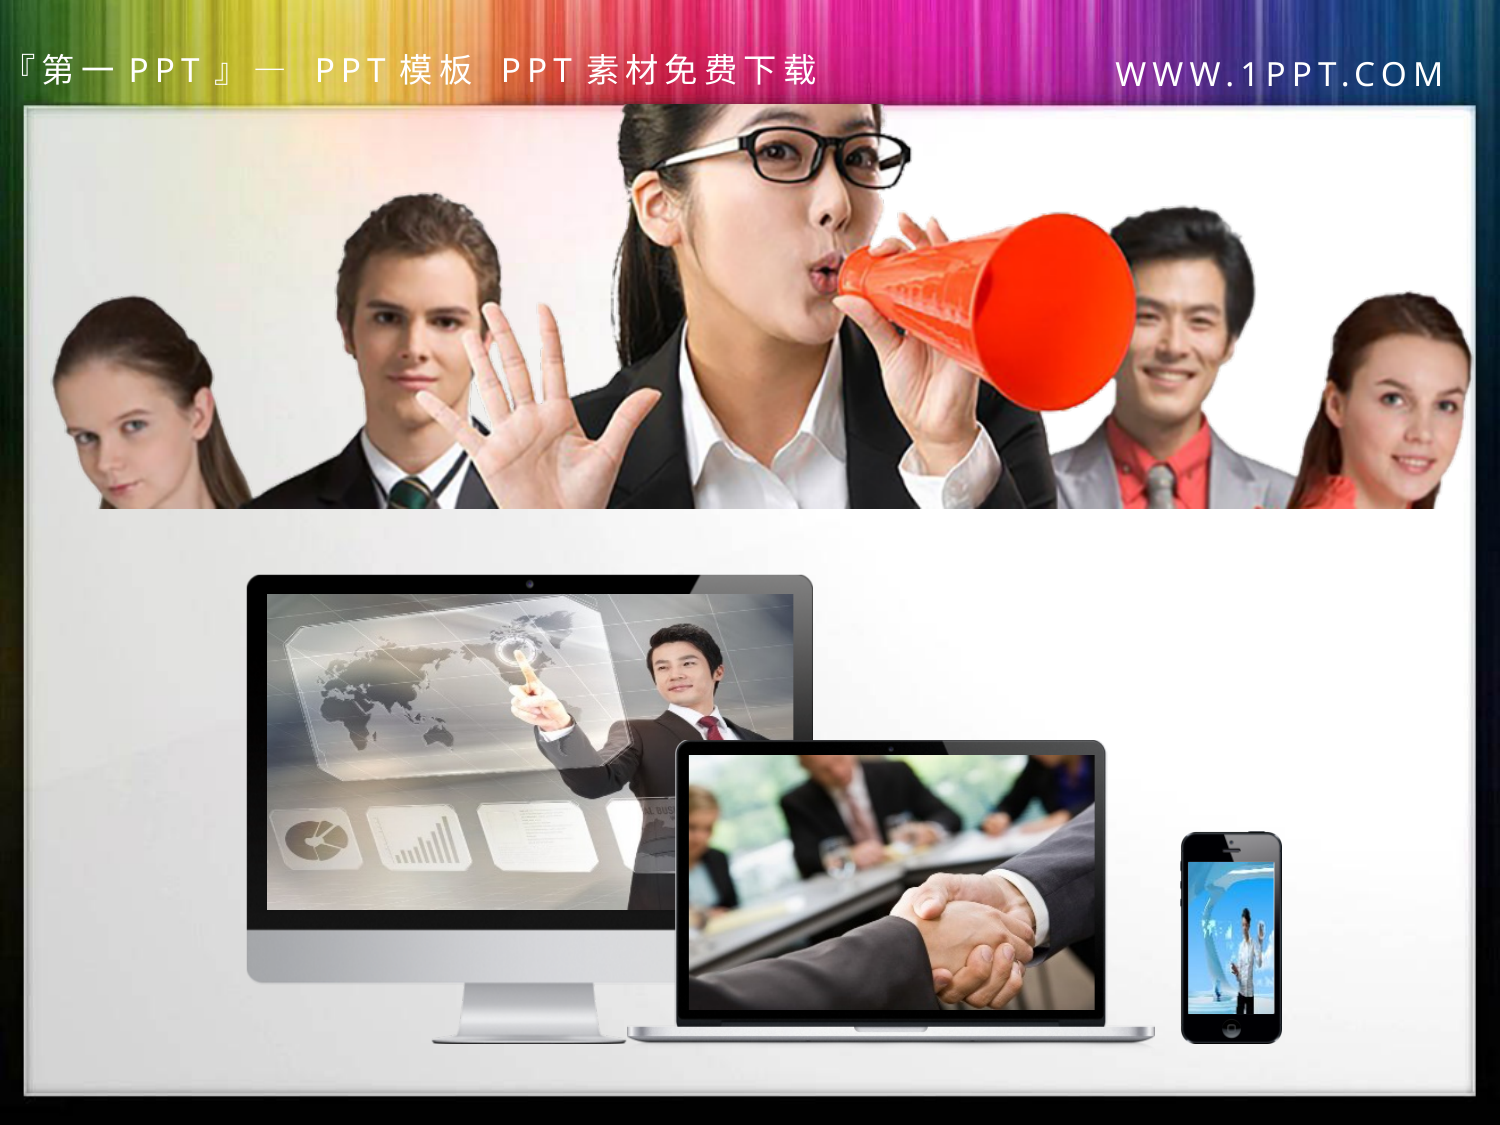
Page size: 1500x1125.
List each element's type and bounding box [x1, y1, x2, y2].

text_box [0, 102, 1500, 511]
text_box [246, 574, 1282, 1059]
picture [0, 511, 1500, 1125]
picture [0, 0, 1500, 102]
